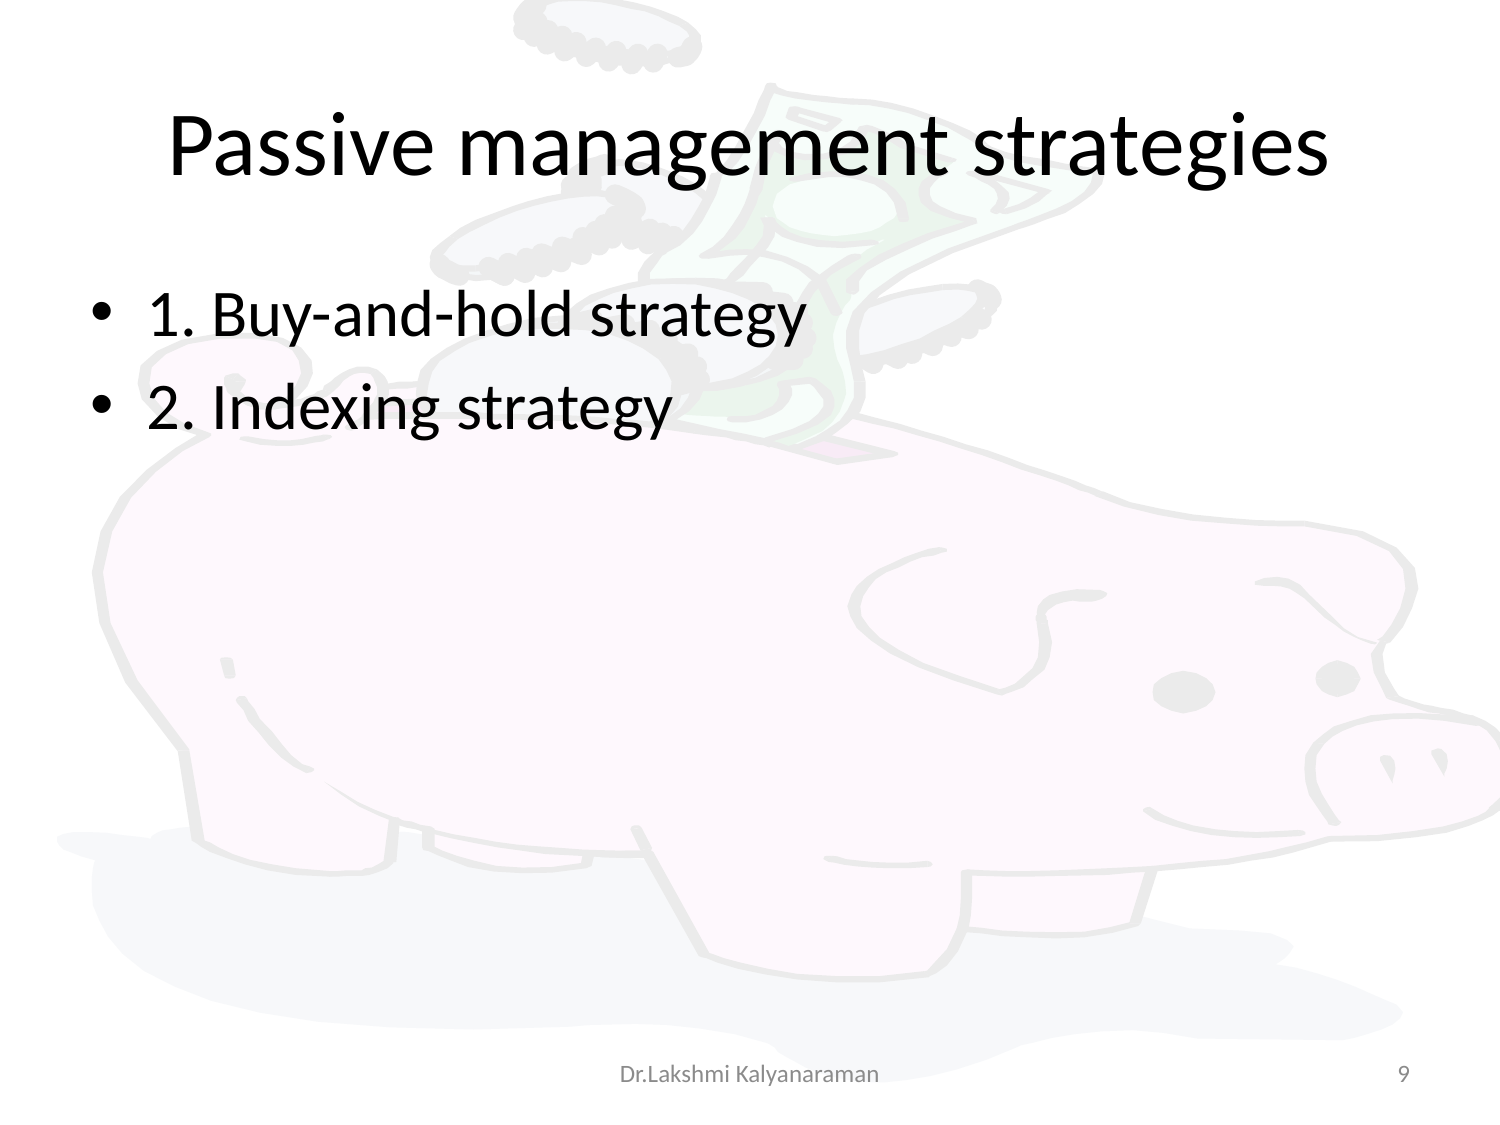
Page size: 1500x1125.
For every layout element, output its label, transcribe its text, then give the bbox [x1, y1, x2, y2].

list 1. Buy-and-hold strategy 2. Indexing strategy [75, 262, 1425, 1005]
title Passive management strategies [75, 45, 1425, 233]
slide_number 9 [1074, 1042, 1425, 1103]
footer Dr.Lakshmi Kalyanaraman [512, 1042, 988, 1103]
